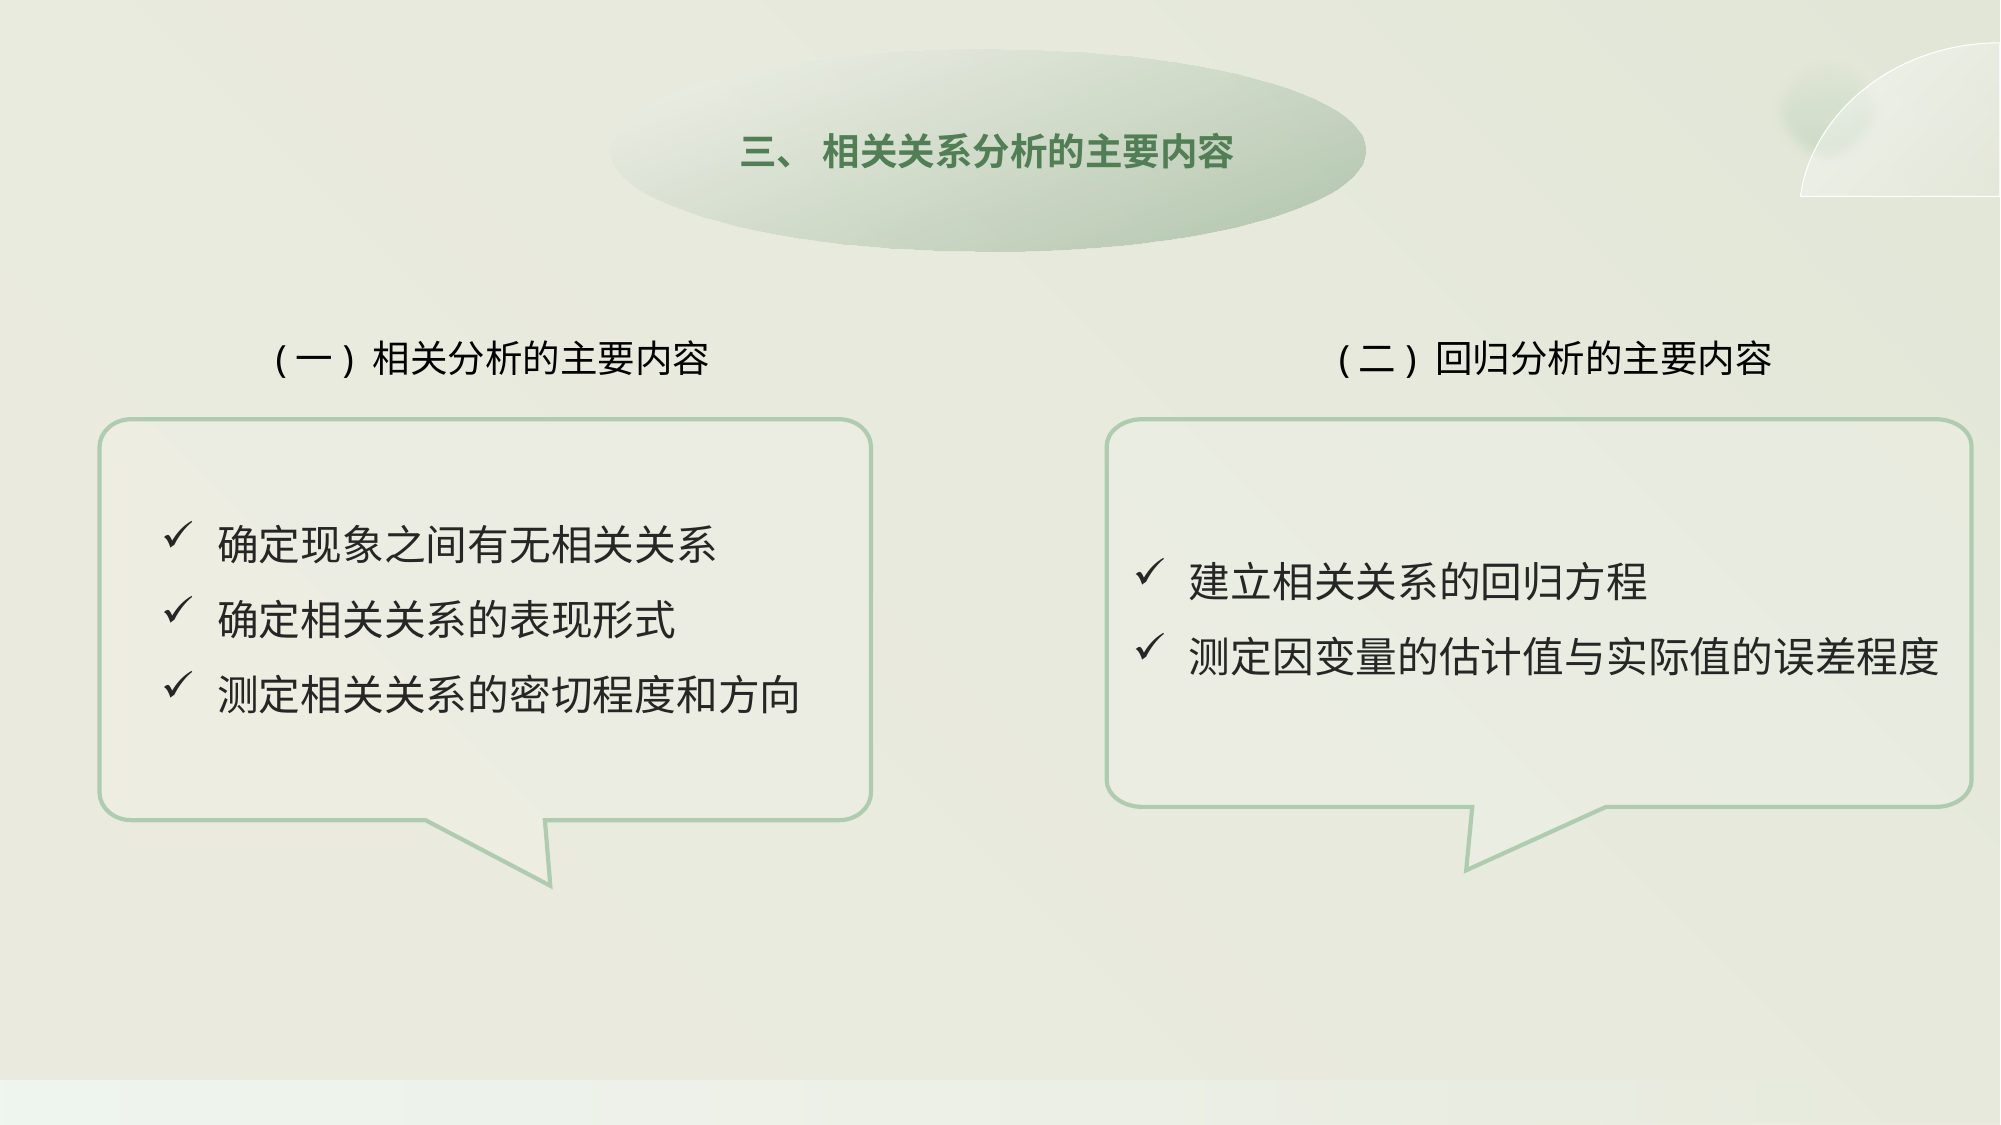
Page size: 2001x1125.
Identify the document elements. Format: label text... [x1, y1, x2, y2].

text_box [98, 418, 873, 888]
text_box (一) 相关分析的主要内容 [260, 327, 744, 388]
text_box 确定现象之间有无相关关系 确定相关关系的表现形式 测定相关关系的密切程度和方向 [160, 435, 844, 777]
text_box [1105, 418, 1973, 872]
text_box 建立相关关系的回归方程 测定因变量的估计值与实际值的误差程度 [1132, 480, 1946, 732]
text_box 三、 相关关系分析的主要内容 [608, 47, 1367, 253]
text_box (二) 回归分析的主要内容 [1324, 327, 1807, 388]
